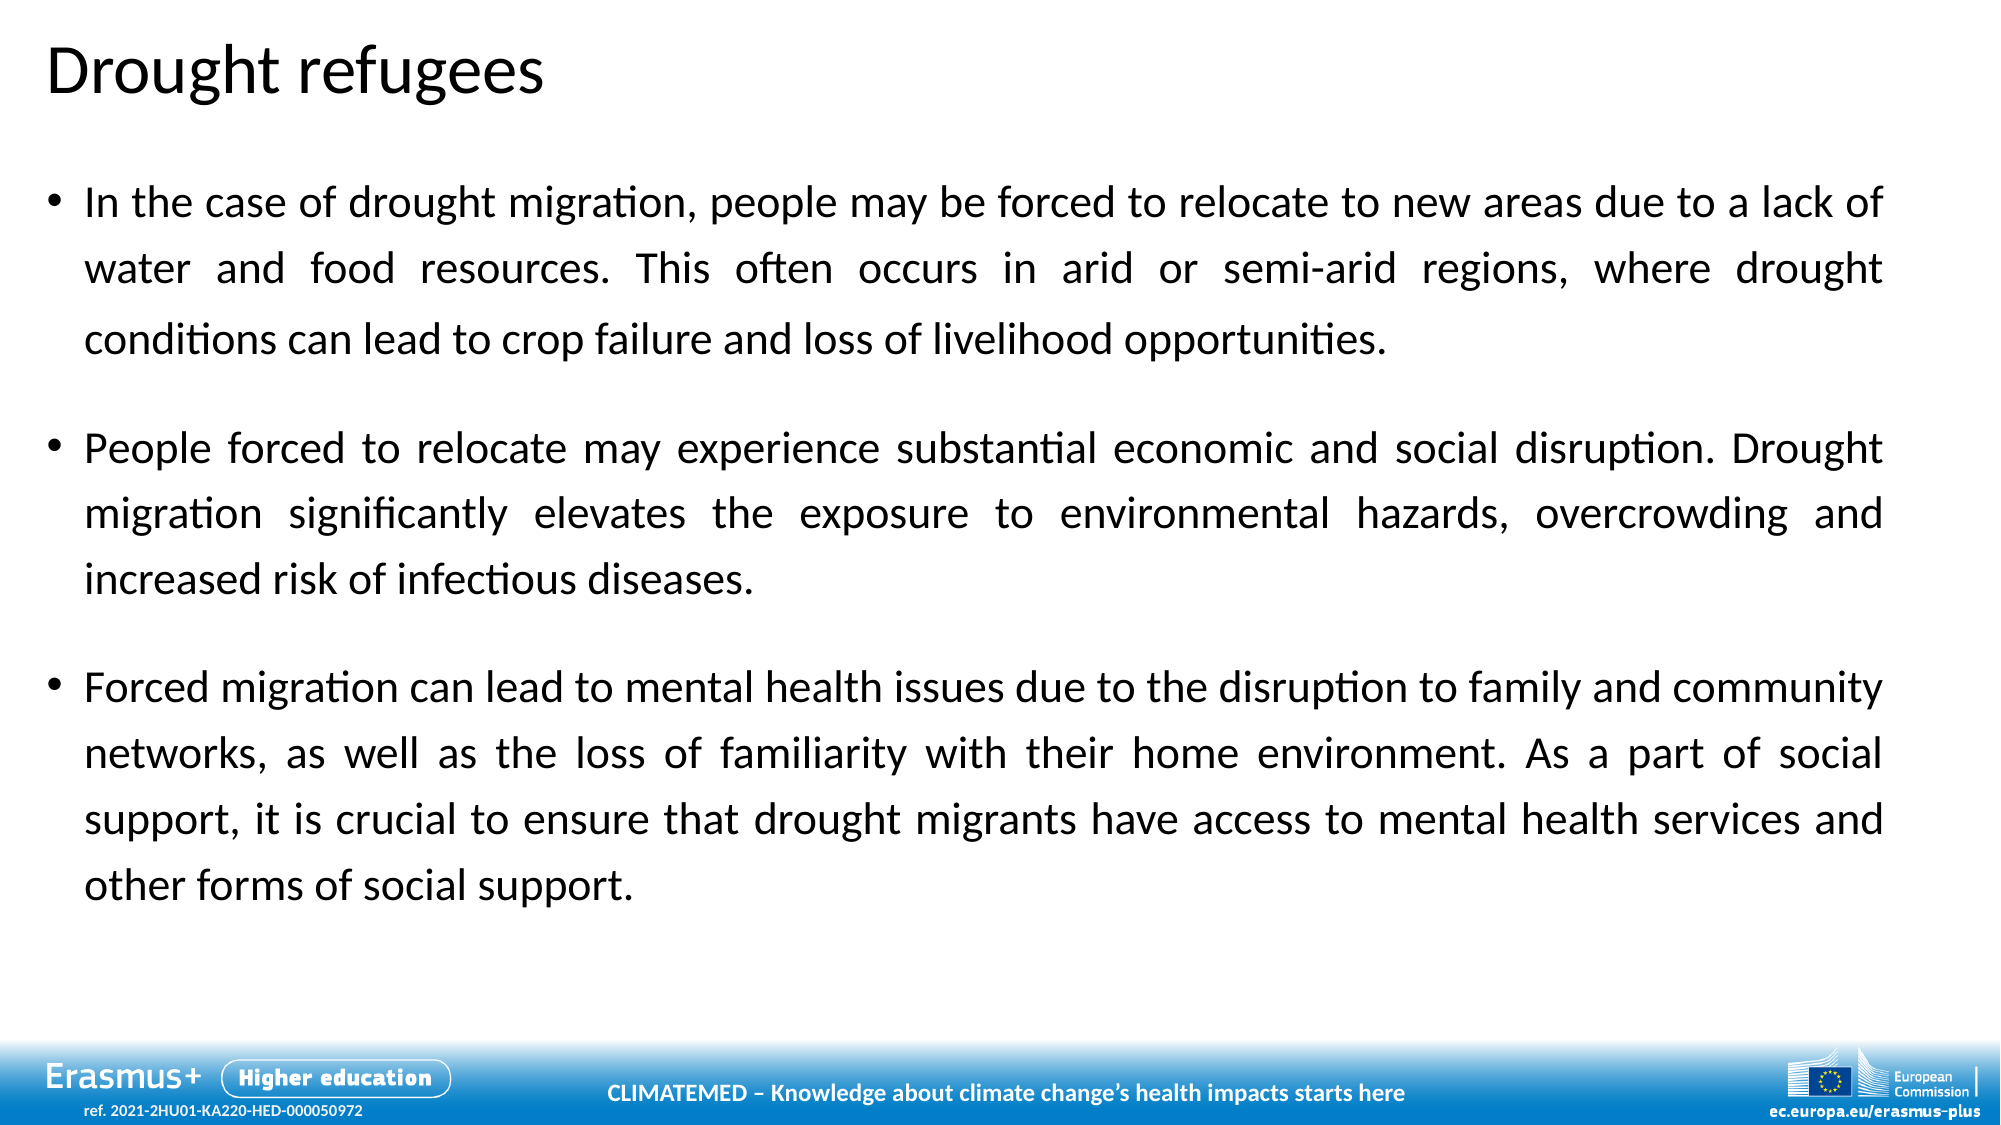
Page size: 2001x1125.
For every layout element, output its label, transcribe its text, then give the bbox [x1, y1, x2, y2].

picture [0, 899, 2000, 1125]
title Drought refugees [31, 25, 1984, 116]
list In the case of drought migration, people may be forced to relocate to new areas due to a lack of water and food resources. This often occurs in arid or semi-arid regions, where drought conditions can lead to crop failure and loss of livelihood opportunities. People forced to relocate may experience substantial economic and social disruption. Drought migration significantly elevates the exposure to environmental hazards, overcrowding and increased risk of infectious diseases. Forced migration can lead to mental health issues due to the disruption to family and community networks, as well as the loss of familiarity with their home environment. As a part of social support, it is crucial to ensure that drought migrants have access to mental health services and other forms of social support. [31, 153, 1901, 1035]
